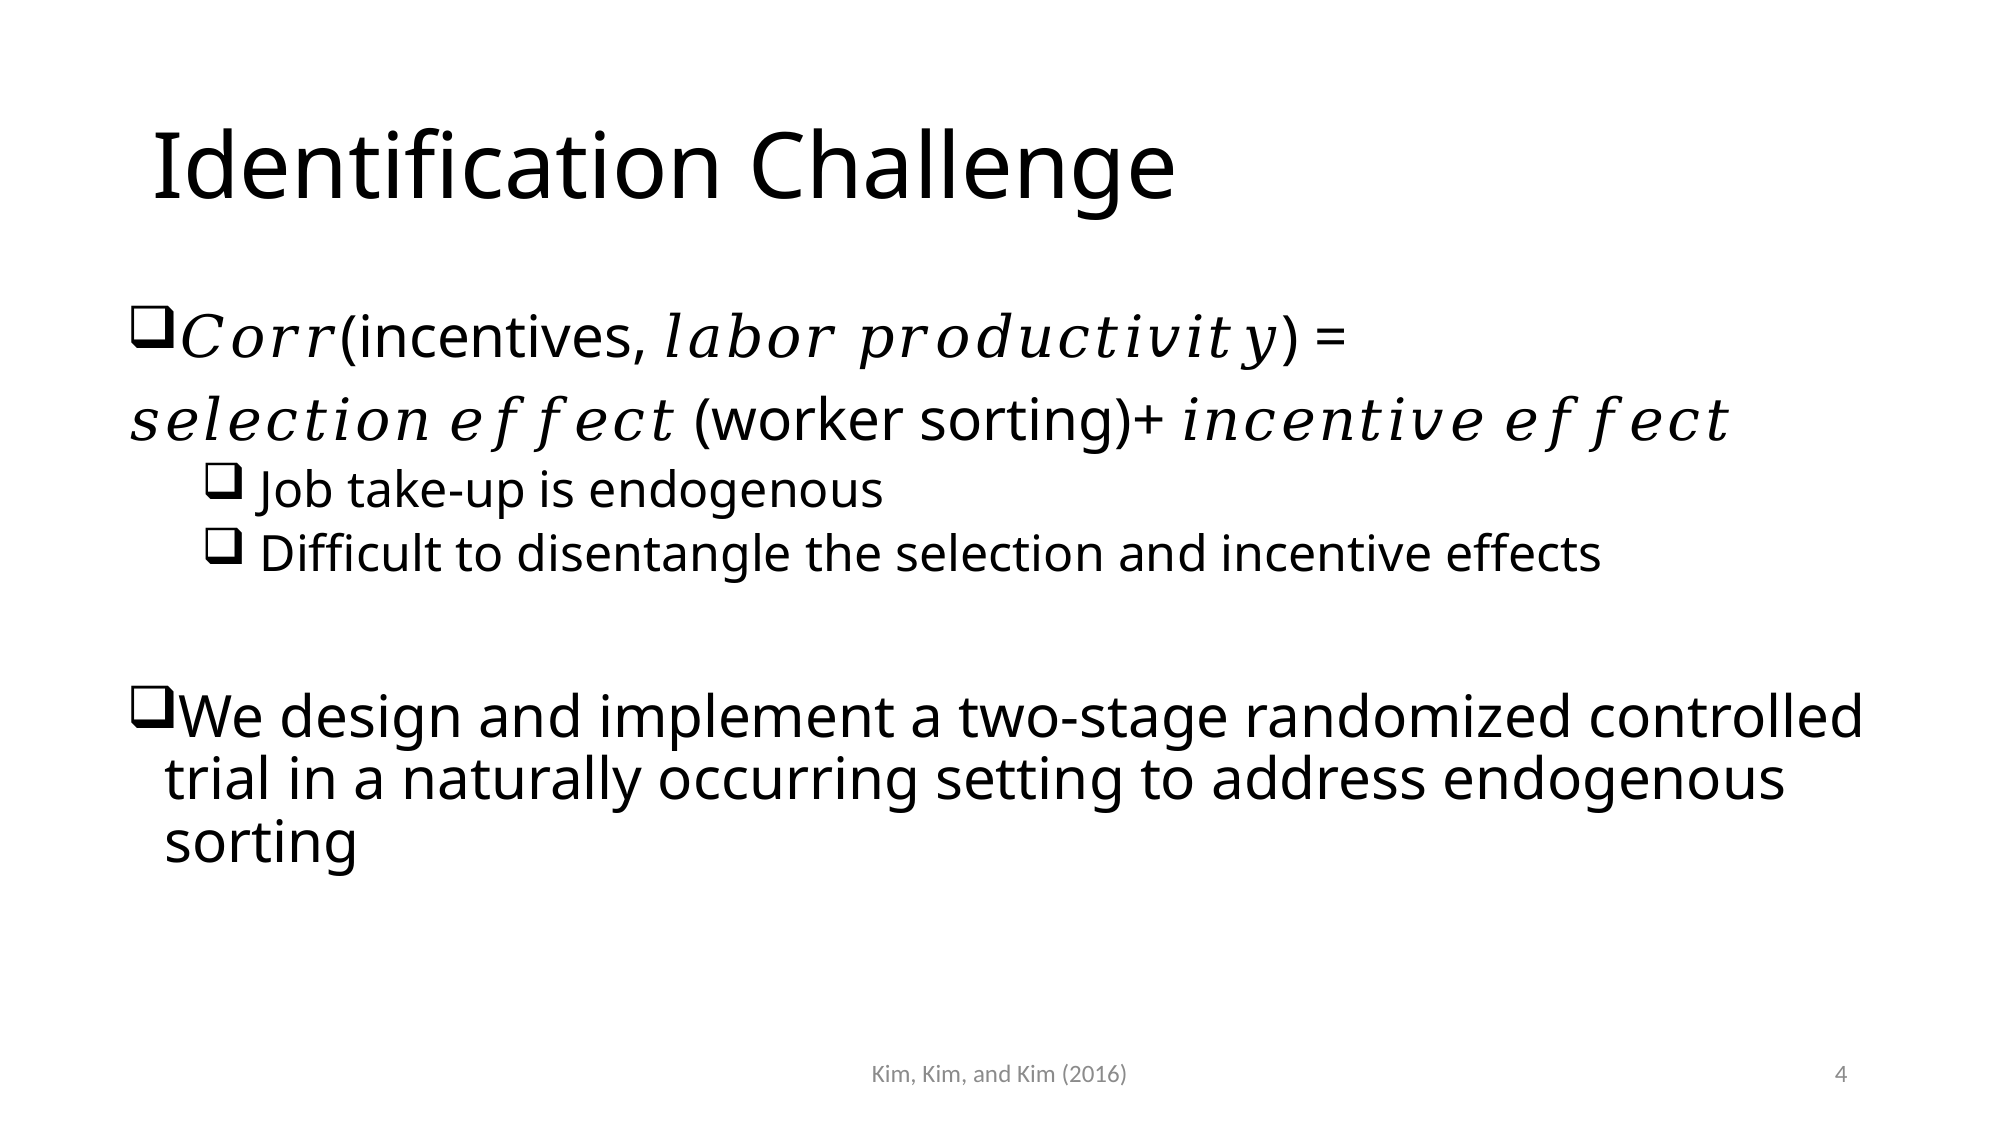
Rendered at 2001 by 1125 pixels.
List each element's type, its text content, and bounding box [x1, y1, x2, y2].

footer Kim, Kim, and Kim (2016) [662, 1042, 1338, 1103]
list 𝐶𝑜𝑟𝑟(incentives, 𝑙𝑎𝑏𝑜𝑟 𝑝𝑟𝑜𝑑𝑢𝑐𝑡𝑖𝑣𝑖𝑡𝑦) = 𝑠𝑒𝑙𝑒𝑐𝑡𝑖𝑜𝑛 𝑒𝑓𝑓𝑒𝑐𝑡 (worker sorting)+ 𝑖𝑛𝑐𝑒𝑛𝑡𝑖𝑣𝑒 𝑒𝑓𝑓𝑒𝑐𝑡 Job take-up is endogenous Difficult to disentangle the selection and incentive effects We design and implement a two-stage randomized controlled trial in a naturally occurring setting to address endogenous sorting [111, 299, 1919, 1014]
title Identification Challenge [137, 59, 1863, 278]
slide_number 4 [1412, 1042, 1863, 1103]
